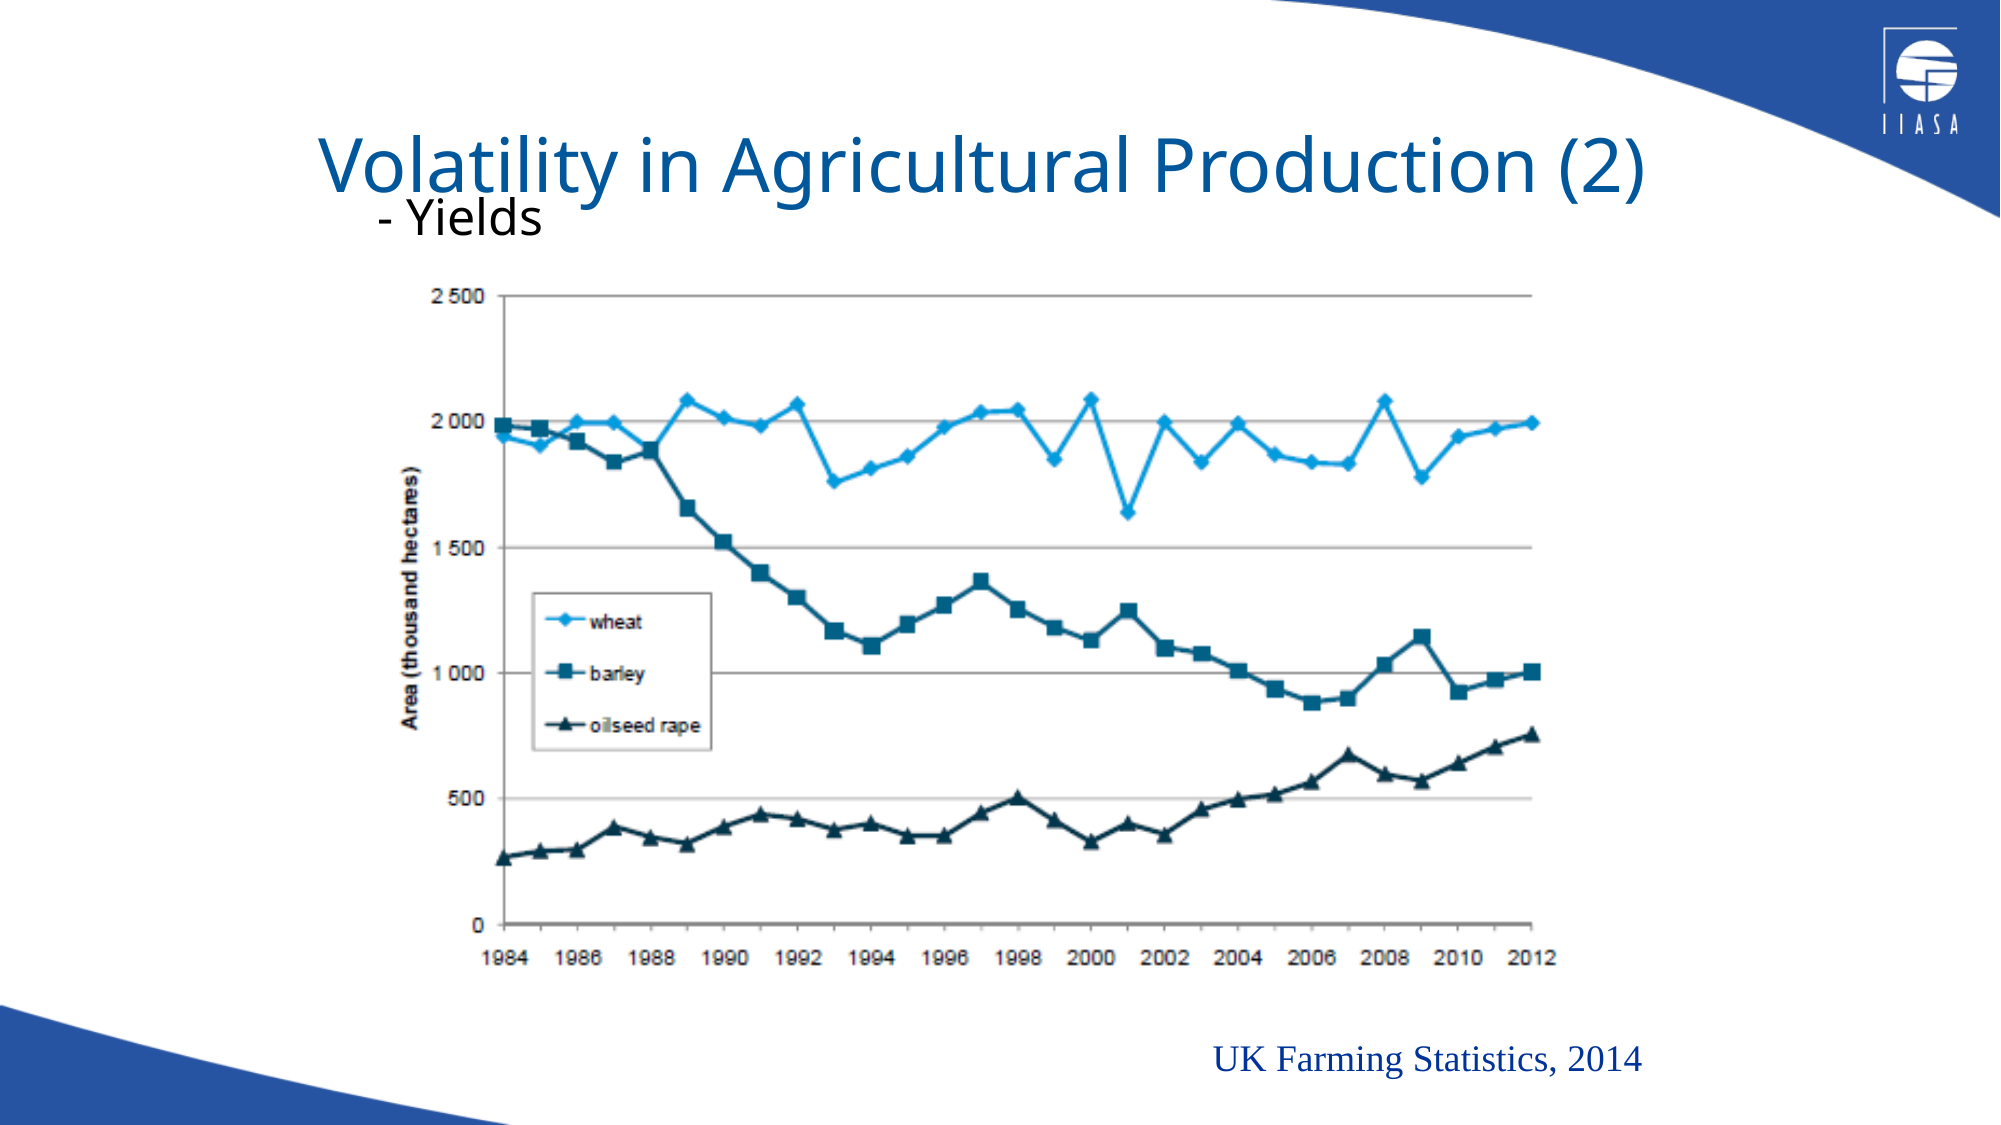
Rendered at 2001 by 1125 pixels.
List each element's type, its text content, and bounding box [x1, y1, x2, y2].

picture [0, 0, 2000, 1125]
list - Yields [362, 184, 1675, 1005]
text_box UK Farming Statistics, 2014 [1212, 1033, 1662, 1085]
title Volatility in Agricultural Production (2) [303, 74, 1709, 263]
